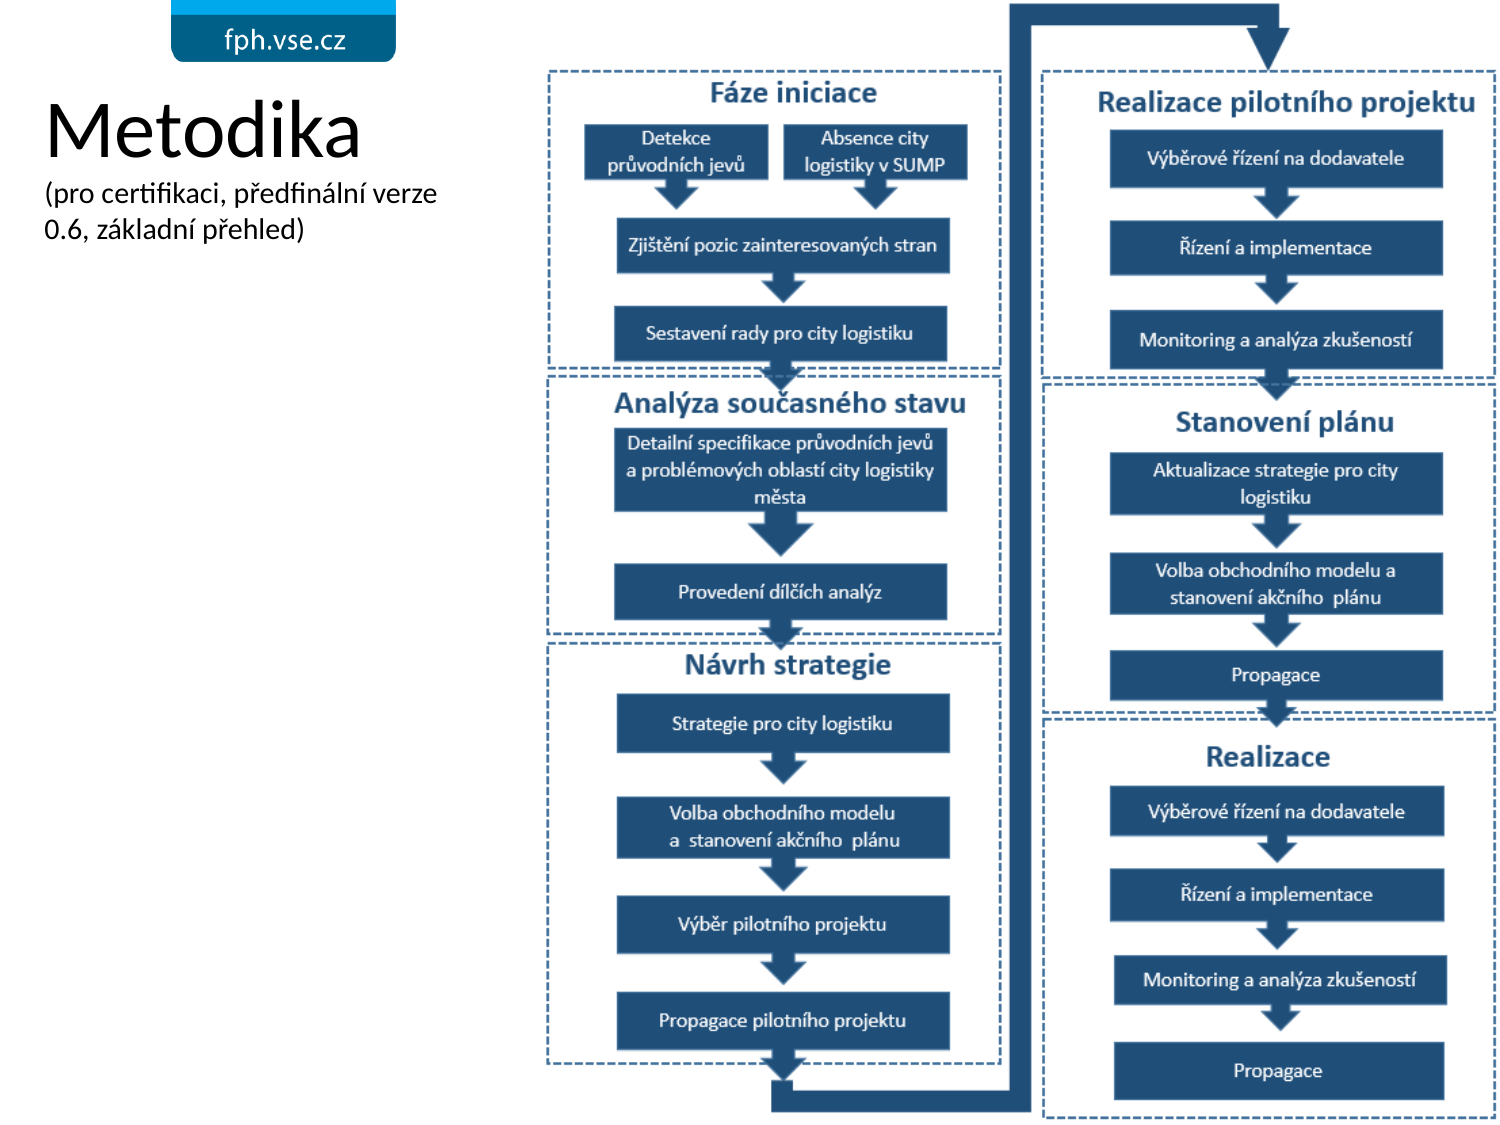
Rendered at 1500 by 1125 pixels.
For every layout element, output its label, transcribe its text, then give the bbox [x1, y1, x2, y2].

picture [275, 36, 281, 49]
picture [390, 54, 396, 62]
picture [289, 37, 296, 47]
picture [335, 36, 344, 41]
picture [537, 0, 1500, 1125]
title Metodika (pro certifikaci, předfinální verze 0.6, základní přehled) [29, 66, 502, 254]
picture [260, 36, 264, 49]
picture [301, 38, 311, 49]
picture [171, 52, 178, 62]
picture [322, 36, 326, 47]
picture [226, 30, 231, 49]
